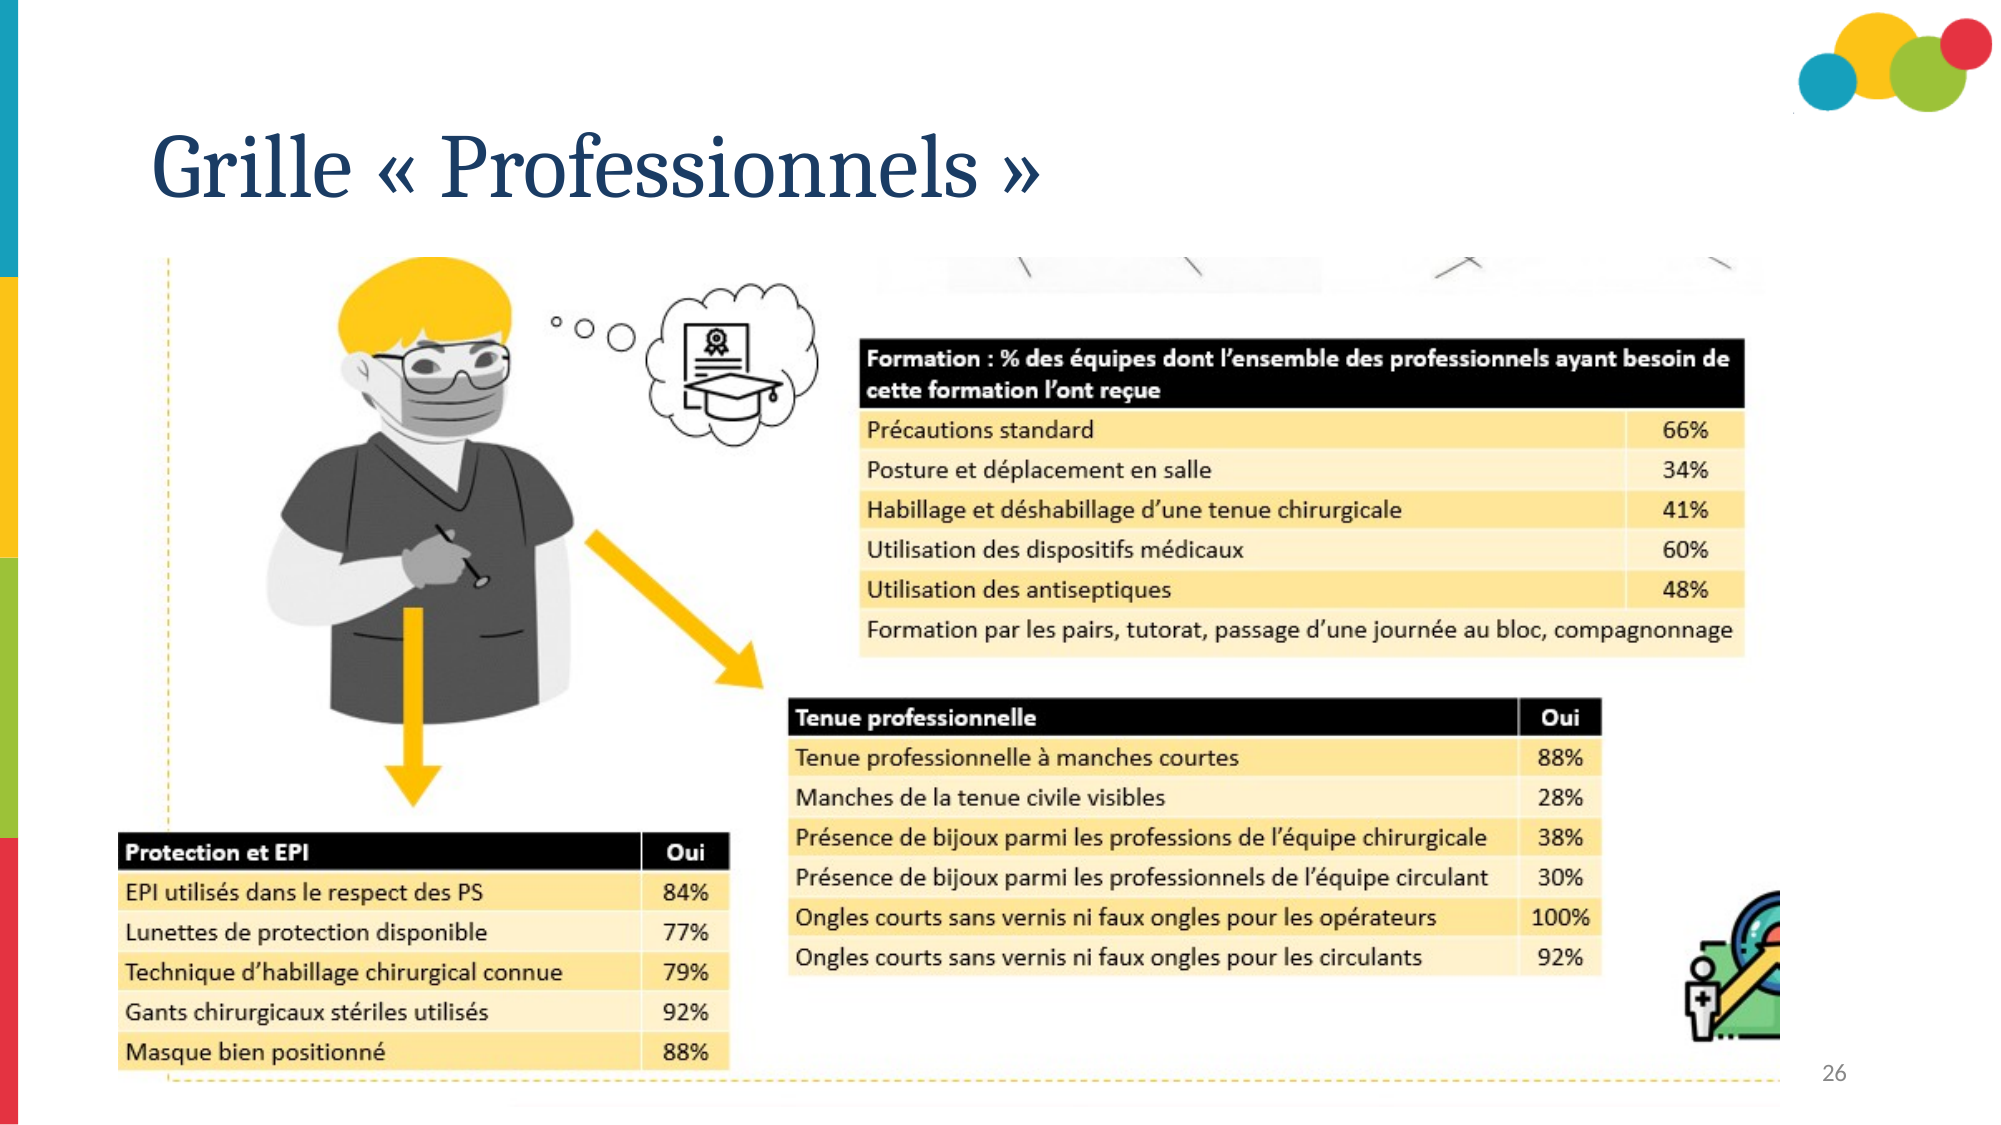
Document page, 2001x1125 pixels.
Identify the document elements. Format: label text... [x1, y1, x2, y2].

slide_number 26 [1815, 1060, 1856, 1125]
title Grille « Professionnels » [150, 38, 1093, 255]
picture [118, 257, 1780, 1107]
picture [1793, 12, 1993, 114]
